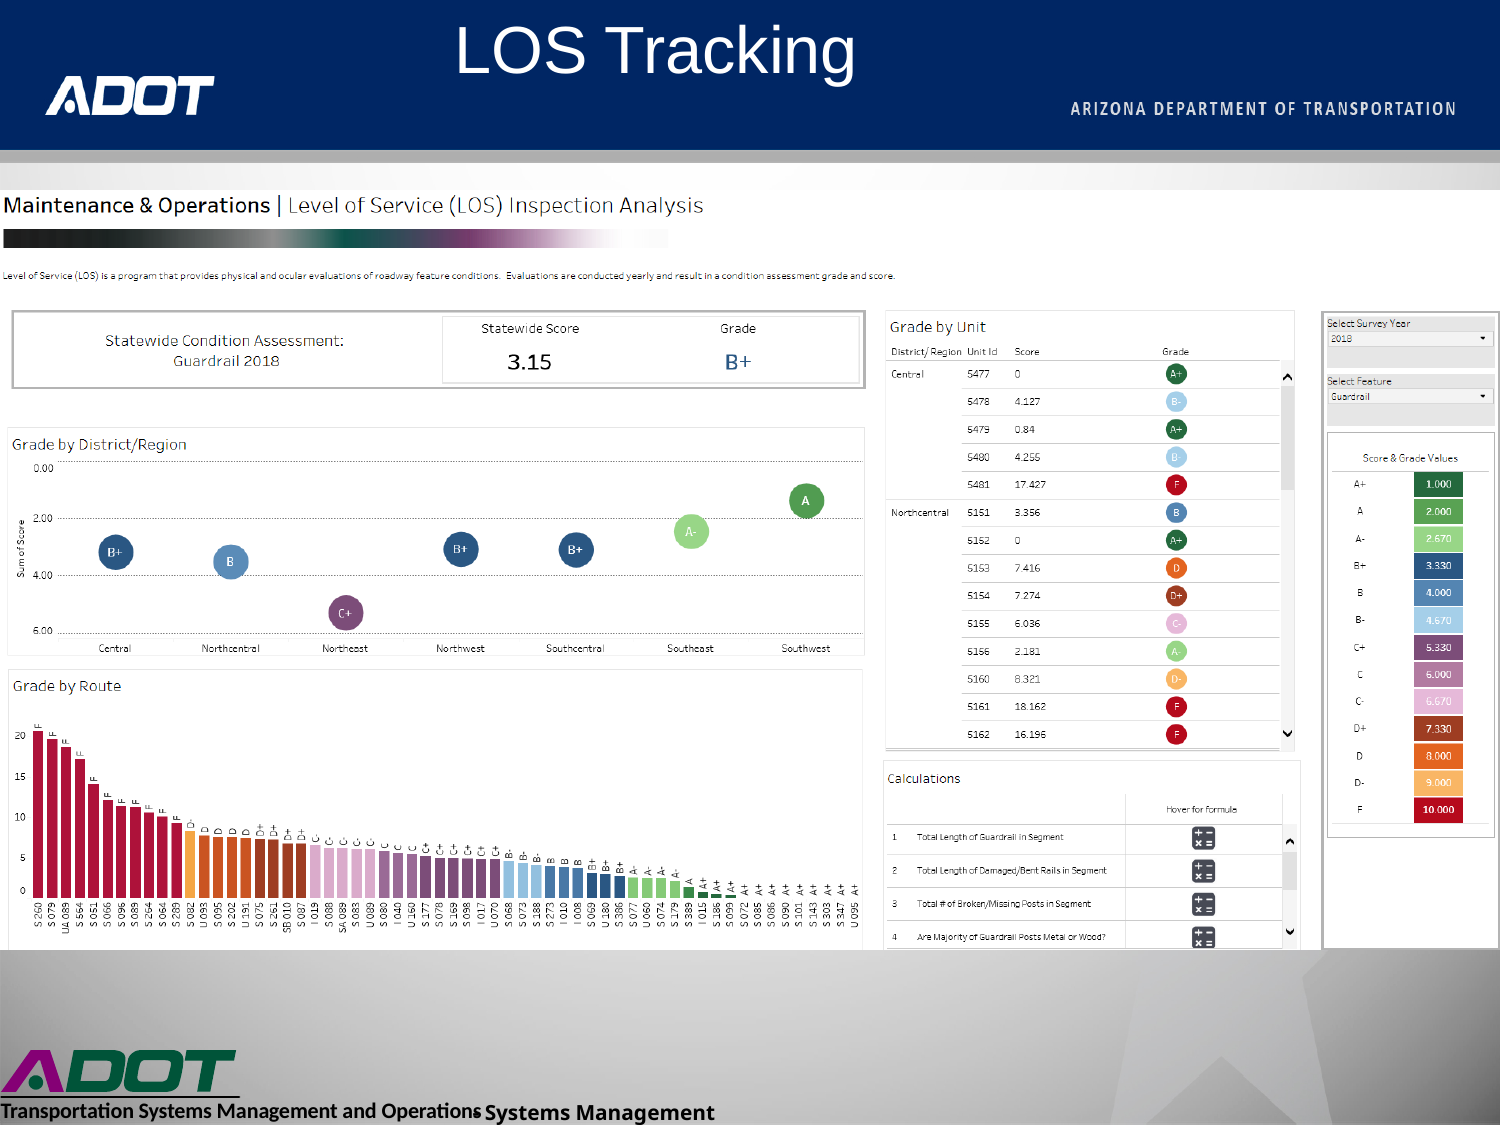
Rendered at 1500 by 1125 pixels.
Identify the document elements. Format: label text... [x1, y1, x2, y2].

text_box LOS Tracking [439, 0, 874, 95]
text_box - Systems Management [487, 1091, 730, 1125]
picture [0, 0, 1500, 1125]
